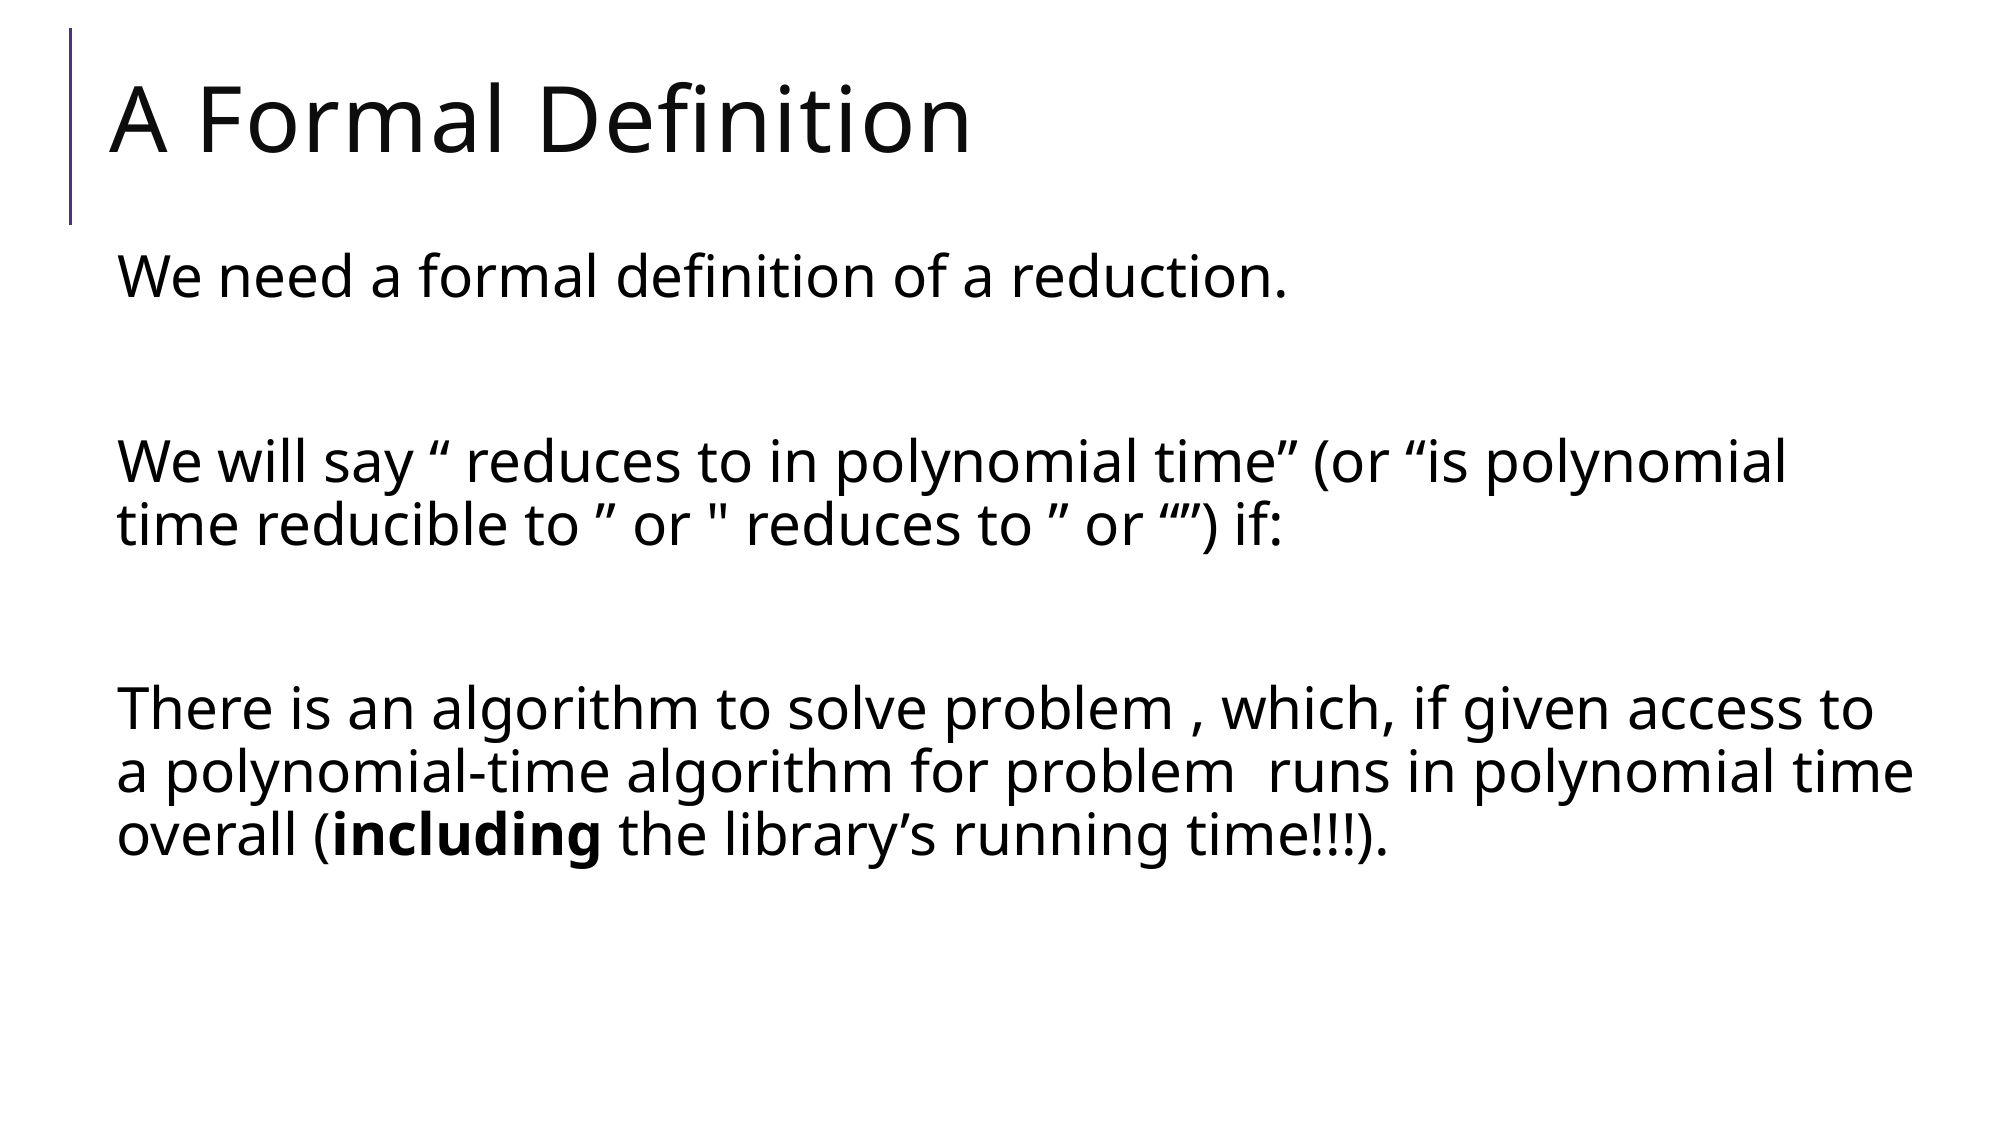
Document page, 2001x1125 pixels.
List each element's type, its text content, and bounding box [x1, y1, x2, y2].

title A Formal Definition [94, 43, 1930, 210]
